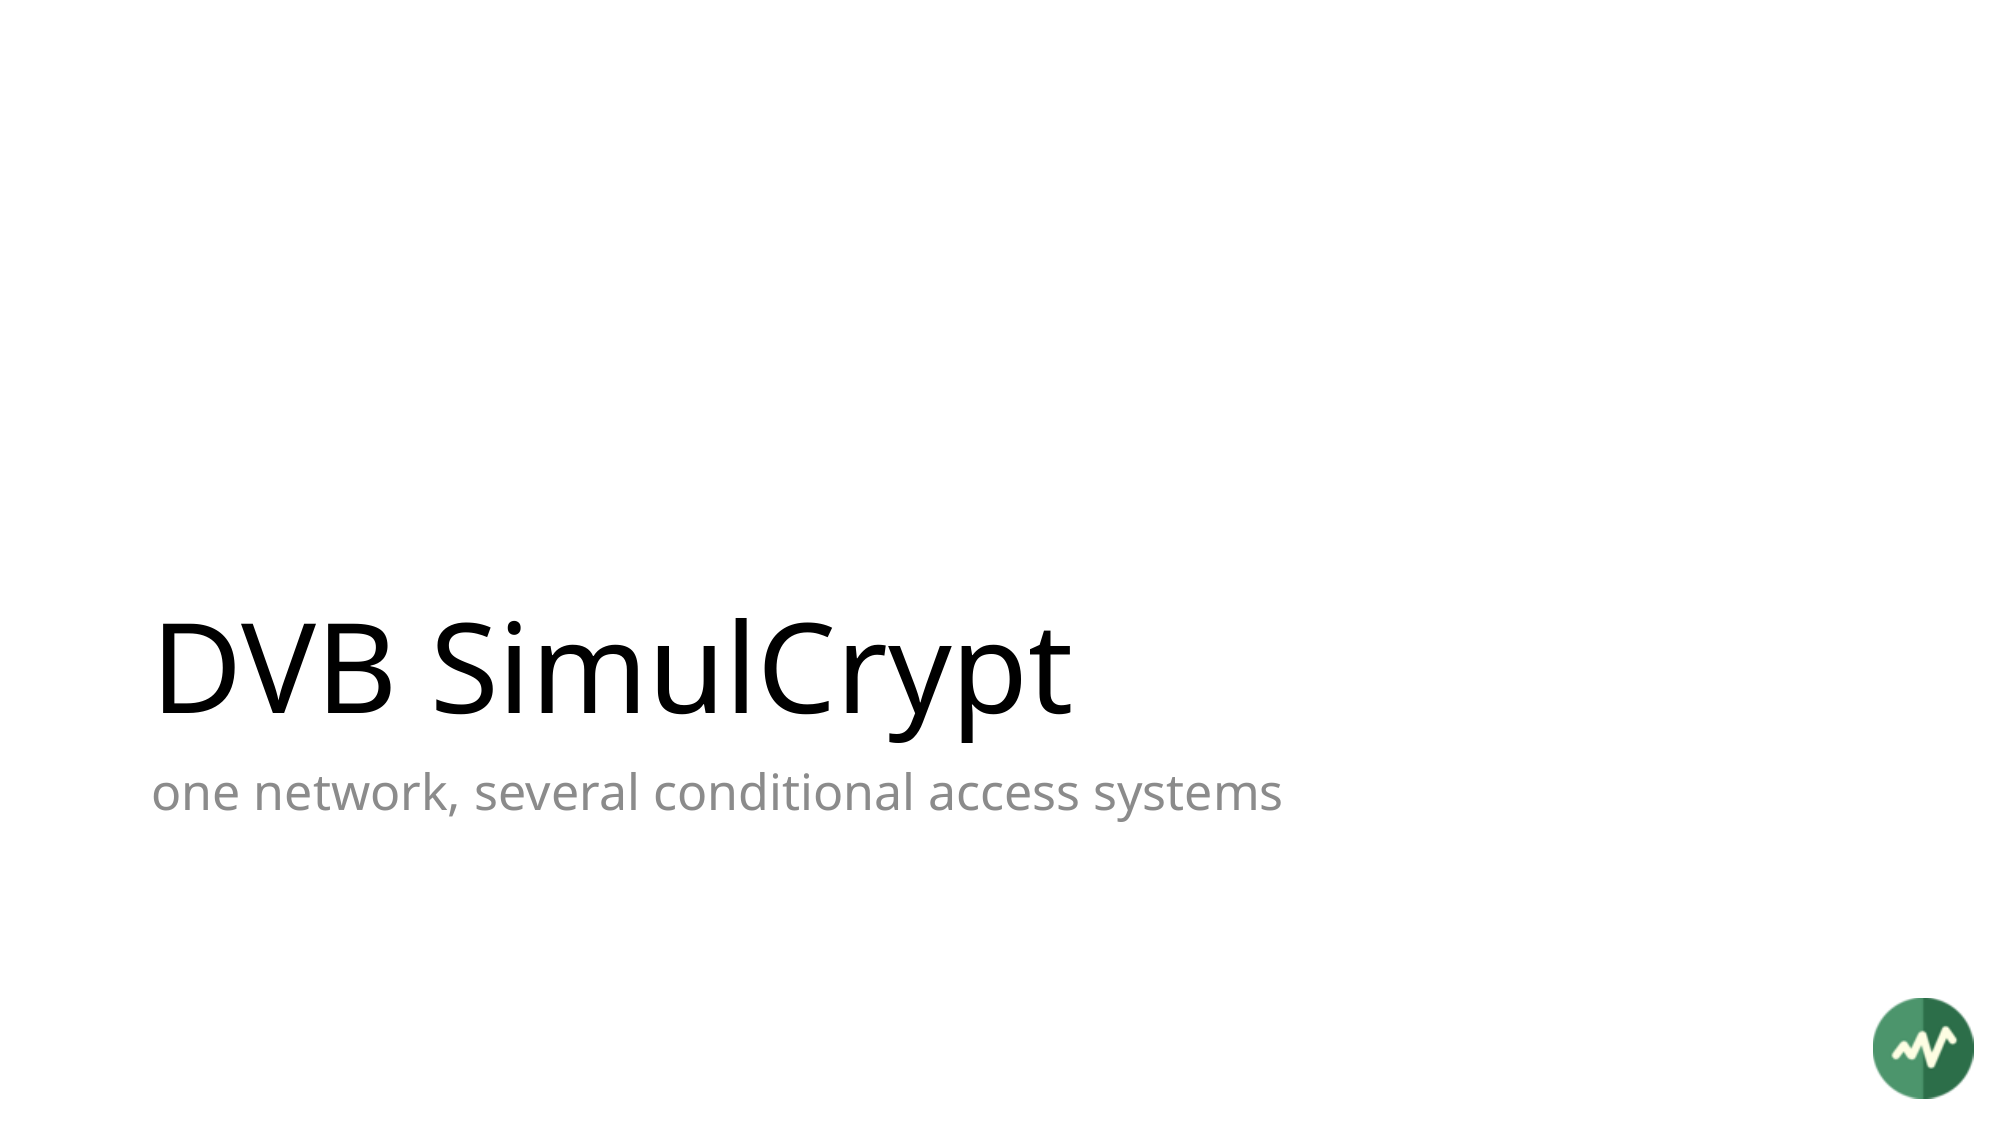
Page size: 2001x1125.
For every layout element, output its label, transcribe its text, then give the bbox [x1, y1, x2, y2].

title DVB SimulCrypt [136, 280, 1829, 749]
list one network, several conditional access systems [136, 752, 1829, 999]
picture [1873, 998, 1974, 1099]
